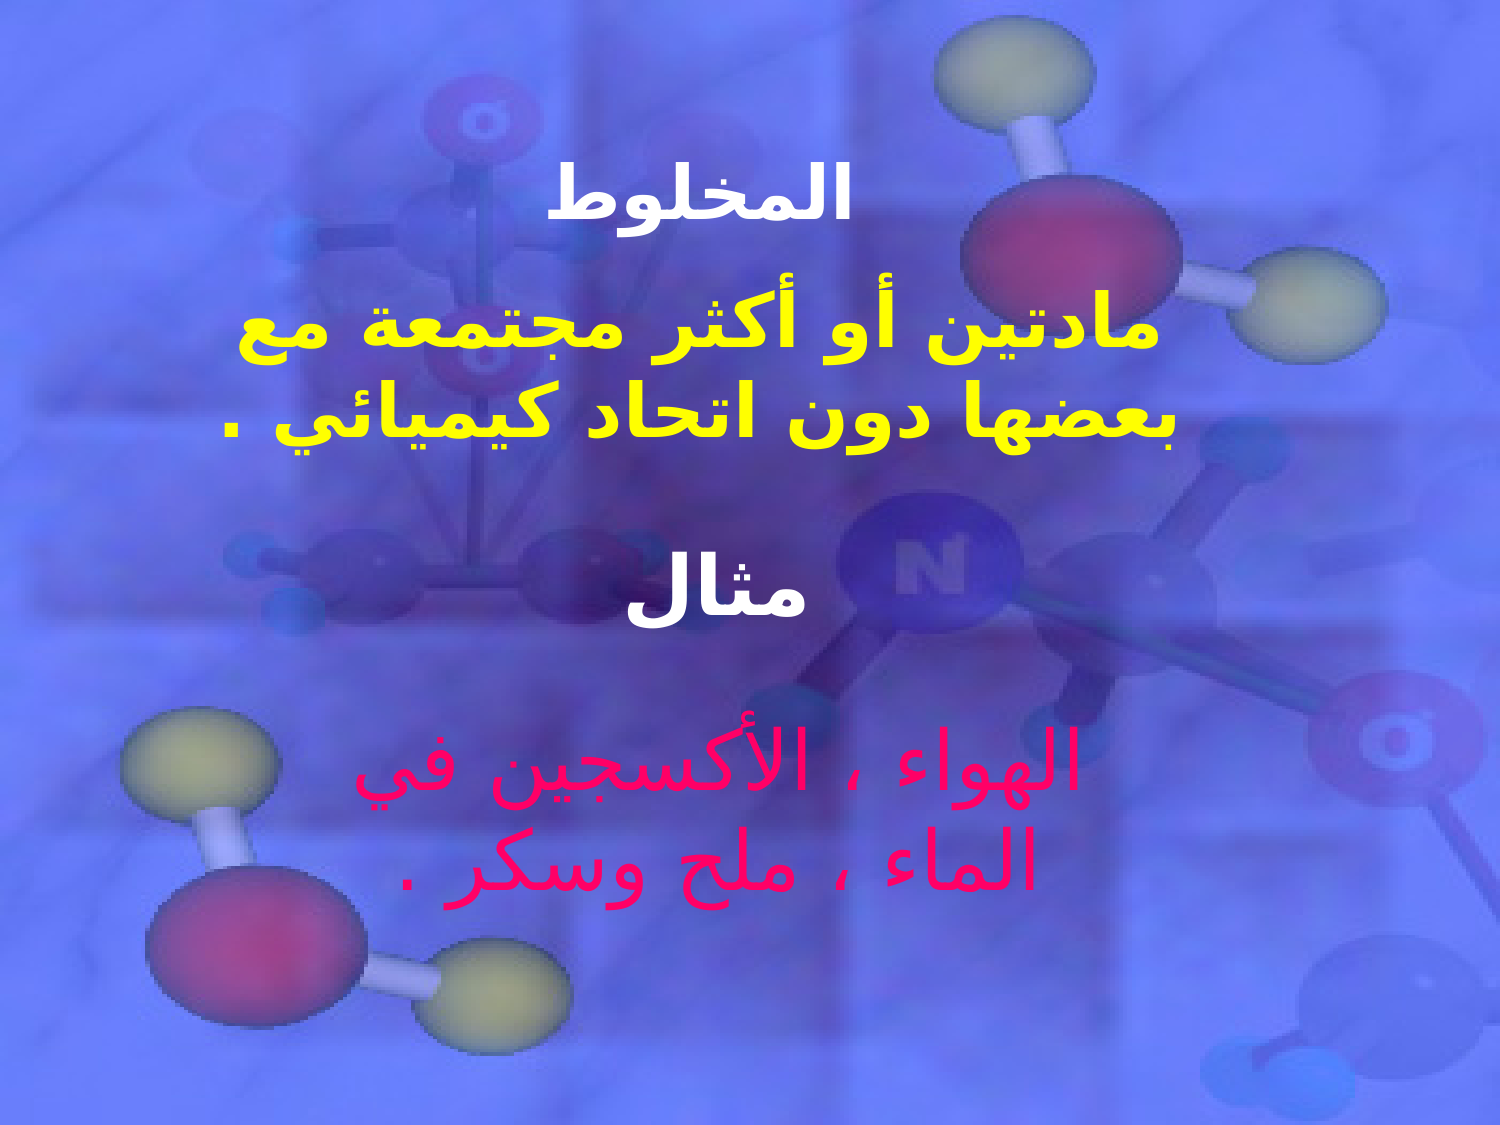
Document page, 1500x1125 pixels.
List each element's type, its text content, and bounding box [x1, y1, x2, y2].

text_box الهواء ، الأكسجين في الماء ، ملح وسكر . [299, 699, 1138, 915]
text_box مثال [600, 525, 863, 640]
picture [0, 0, 1500, 1125]
text_box المخلوط مادتين أو أكثر مجتمعة مع بعضها دون اتحاد كيميائي . [200, 137, 1200, 460]
